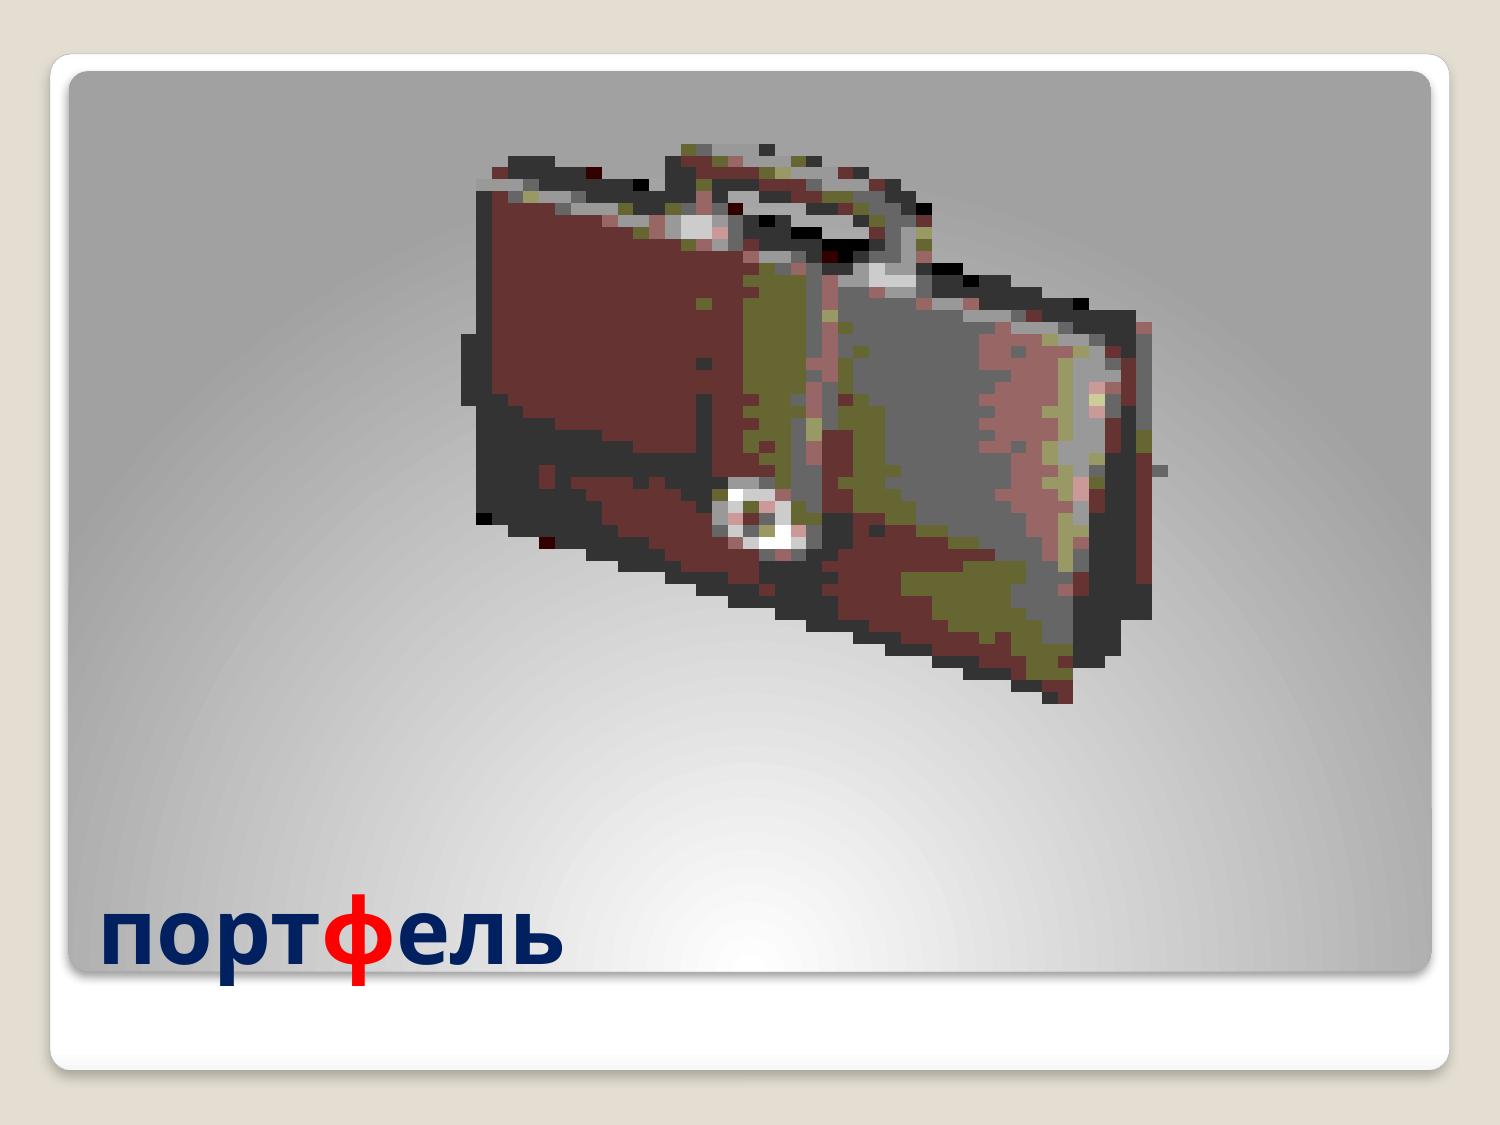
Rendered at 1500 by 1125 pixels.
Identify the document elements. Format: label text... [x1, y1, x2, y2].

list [304, 0, 1231, 704]
title портфель [82, 817, 1425, 990]
